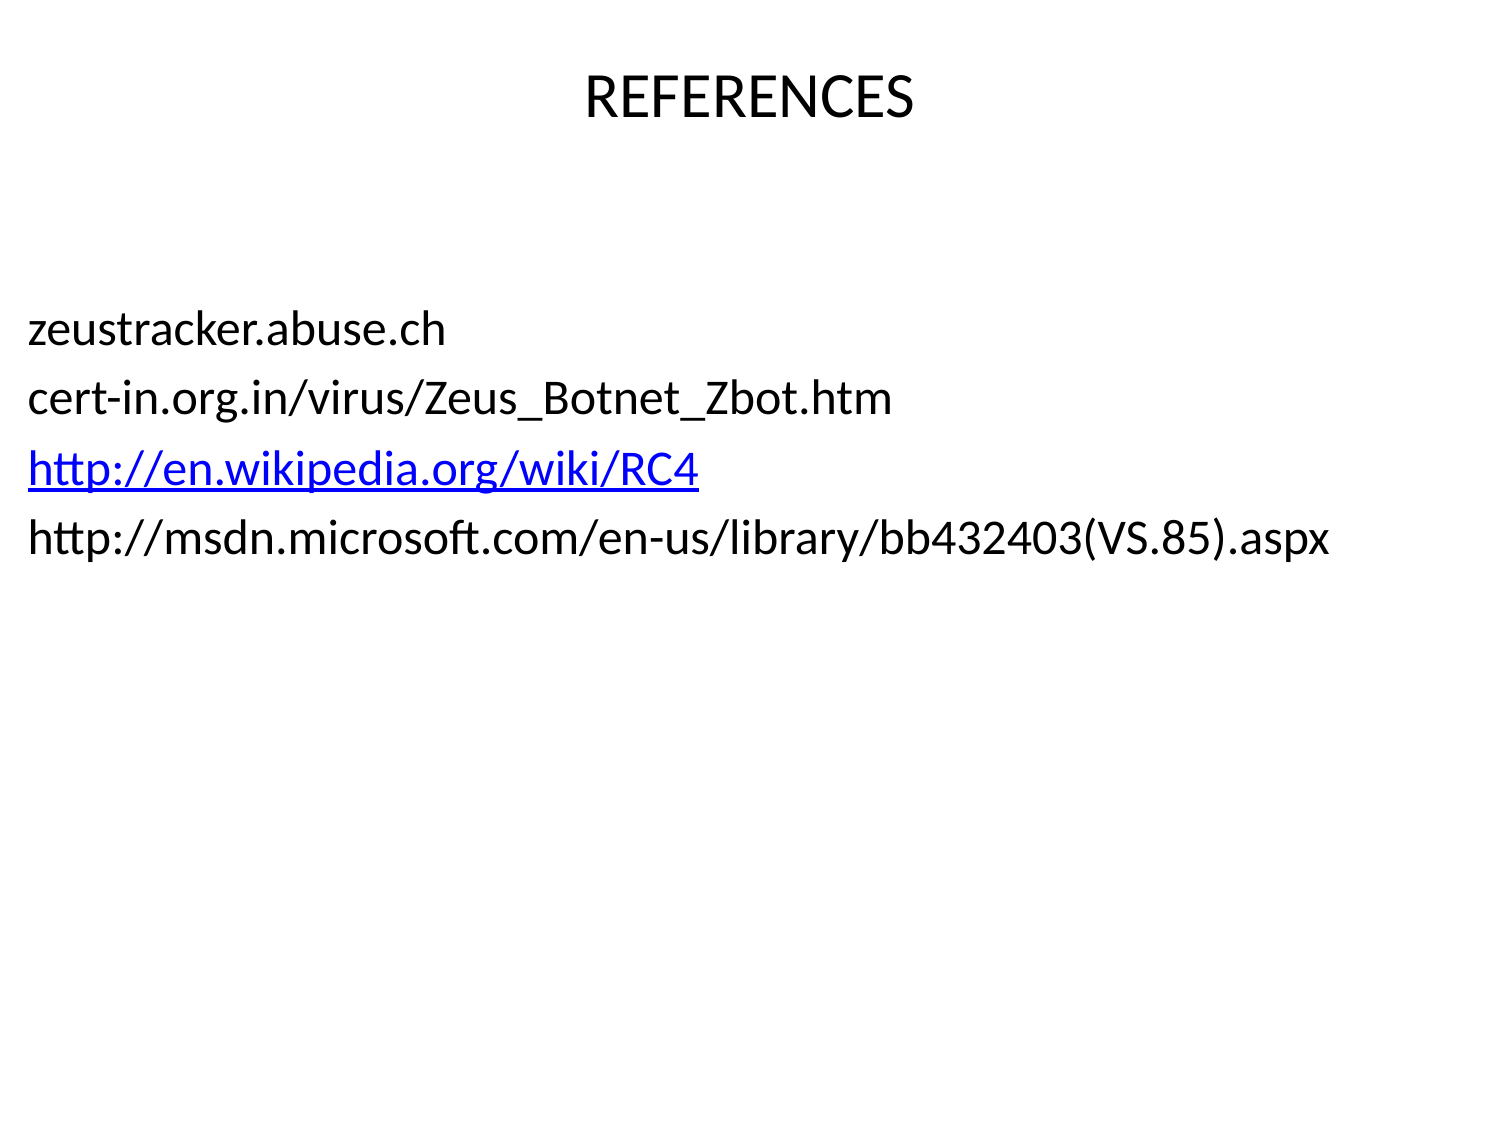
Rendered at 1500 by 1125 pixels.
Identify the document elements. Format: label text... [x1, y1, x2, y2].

list zeustracker.abuse.ch cert-in.org.in/virus/Zeus_Botnet_Zbot.htm http://en.wikipedia.org/wiki/RC4 http://msdn.microsoft.com/en-us/library/bb432403(VS.85).aspx [12, 287, 1363, 1030]
title REFERENCES [75, 45, 1425, 233]
